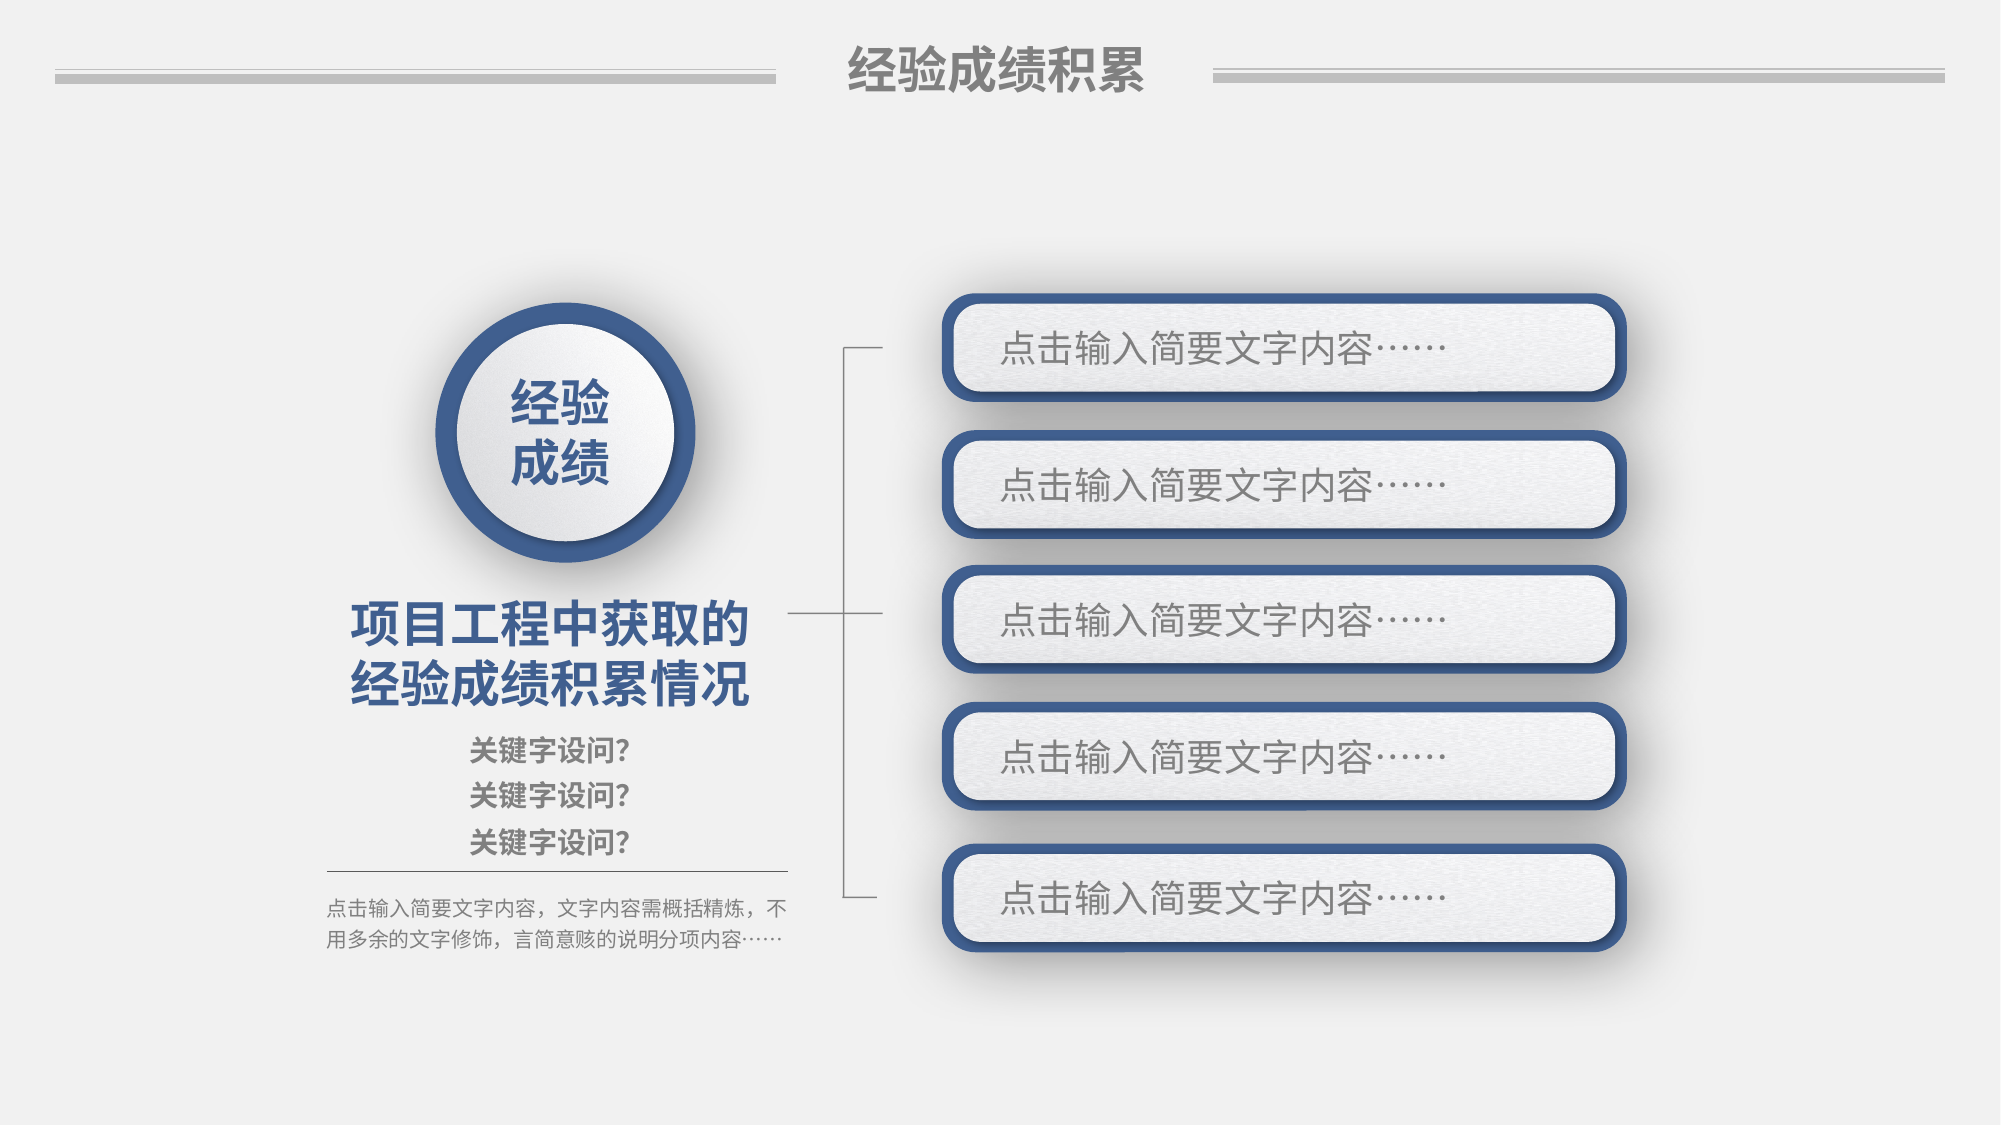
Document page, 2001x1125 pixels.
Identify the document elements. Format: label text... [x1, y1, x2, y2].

text_box 项目工程中获取的 经验成绩积累情况 [350, 592, 764, 713]
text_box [941, 701, 1628, 811]
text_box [435, 302, 696, 563]
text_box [941, 843, 1628, 953]
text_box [941, 429, 1628, 540]
text_box 点击输入简要文字内容，文字内容需概括精炼，不用多余的文字修饰，言简意赅的说明分项内容…… [326, 889, 788, 952]
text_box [941, 293, 1628, 403]
text_box 关键字设问？ [427, 824, 688, 860]
text_box 经验成绩积累 [782, 30, 1213, 106]
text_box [941, 564, 1628, 674]
text_box 关键字设问？ [427, 732, 688, 768]
text_box 关键字设问？ [427, 777, 688, 813]
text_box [559, 574, 1111, 671]
